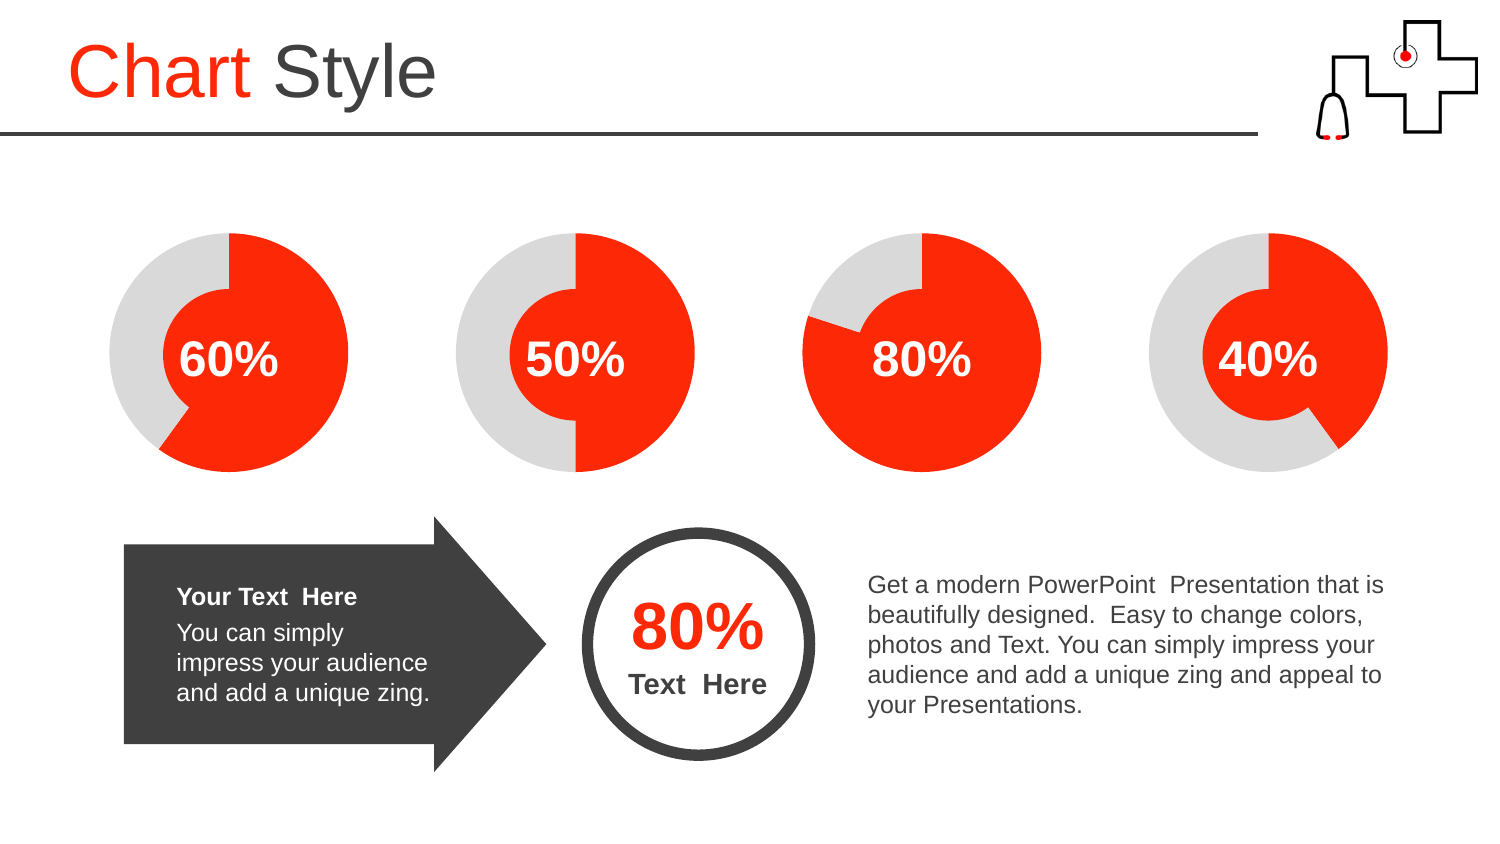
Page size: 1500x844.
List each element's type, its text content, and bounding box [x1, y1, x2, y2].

text_box [579, 525, 818, 763]
chart [109, 232, 349, 482]
list Chart Style [53, 20, 1258, 115]
text_box Get a modern PowerPoint Presentation that is beautifully designed. Easy to change colors, photos and Text. You can simply impress your audience and add a unique zing and appeal to your Presentations. [852, 560, 1409, 726]
chart [1148, 232, 1389, 482]
text_box 80% [613, 575, 783, 658]
text_box Text Here [609, 658, 787, 708]
chart [455, 232, 695, 482]
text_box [161, 573, 454, 716]
text_box [121, 514, 548, 774]
chart [802, 232, 1042, 482]
picture [1316, 20, 1478, 140]
